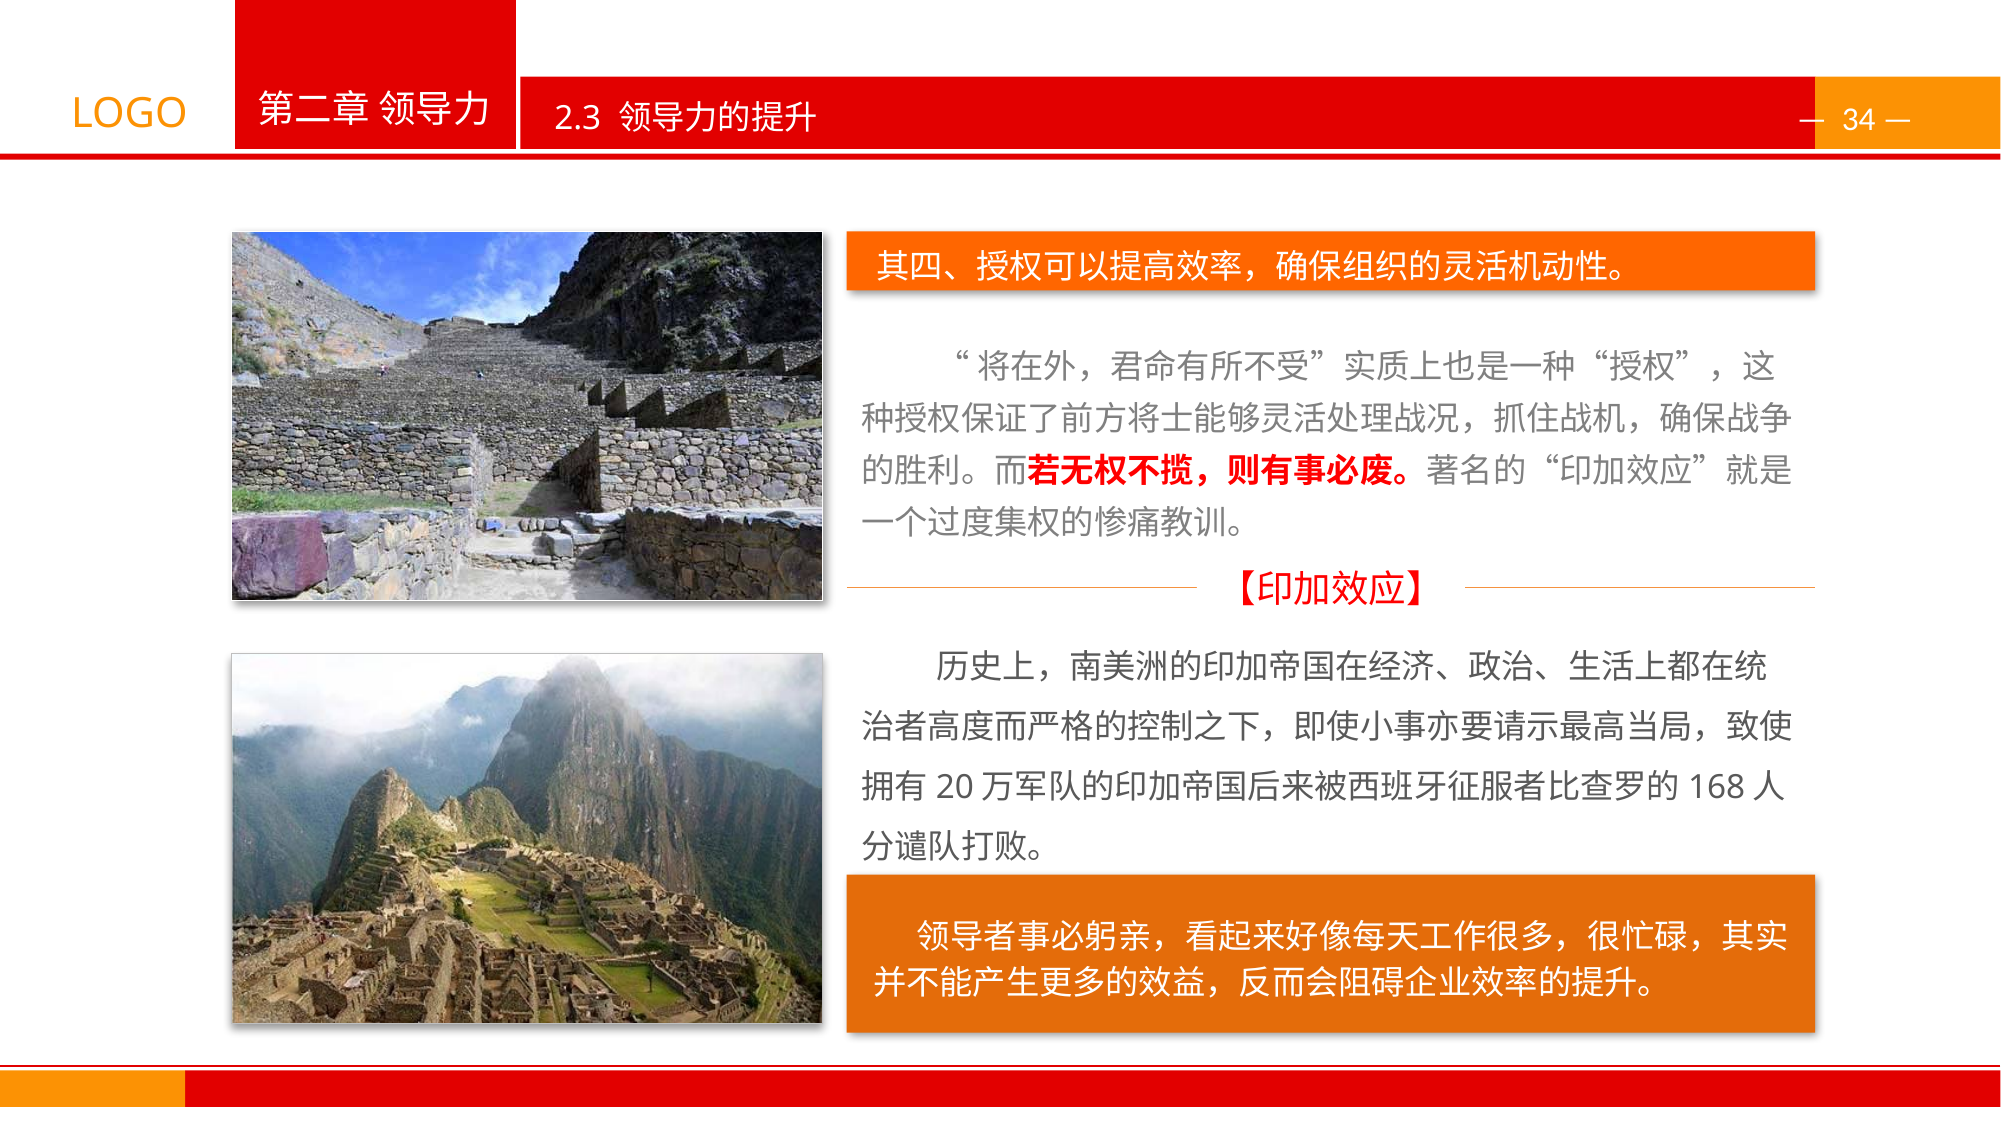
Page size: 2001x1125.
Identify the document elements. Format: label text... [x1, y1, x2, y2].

text_box [846, 874, 1816, 1033]
text_box 【印加效应】 [1196, 596, 1465, 617]
text_box 领导者事必躬亲，看起来好像每天工作很多，很忙碌，其实并不能产生更多的效益，反而会阻碍企业效率的提升。 [858, 901, 1804, 1009]
text_box “将在外，君命有所不受”实质上也是一种“授权”，这种授权保证了前方将士能够灵活处理战况，抓住战机，确保战争的胜利。而若无权不揽，则有事必废。著名的“印加效应”就是一个过度集权的惨痛教训。 [846, 326, 1816, 549]
text_box 【印加效应】 [1196, 557, 1465, 586]
text_box 其四、授权可以提高效率，确保组织的灵活机动性。 [846, 231, 1816, 291]
picture [231, 653, 824, 1024]
picture [231, 231, 824, 602]
text_box 历史上，南美洲的印加帝国在经济、政治、生活上都在统治者高度而严格的控制之下，即使小事亦要请示最高当局，致使拥有20万军队的印加帝国后来被西班牙征服者比查罗的168人分谴队打败。 [846, 617, 1816, 868]
